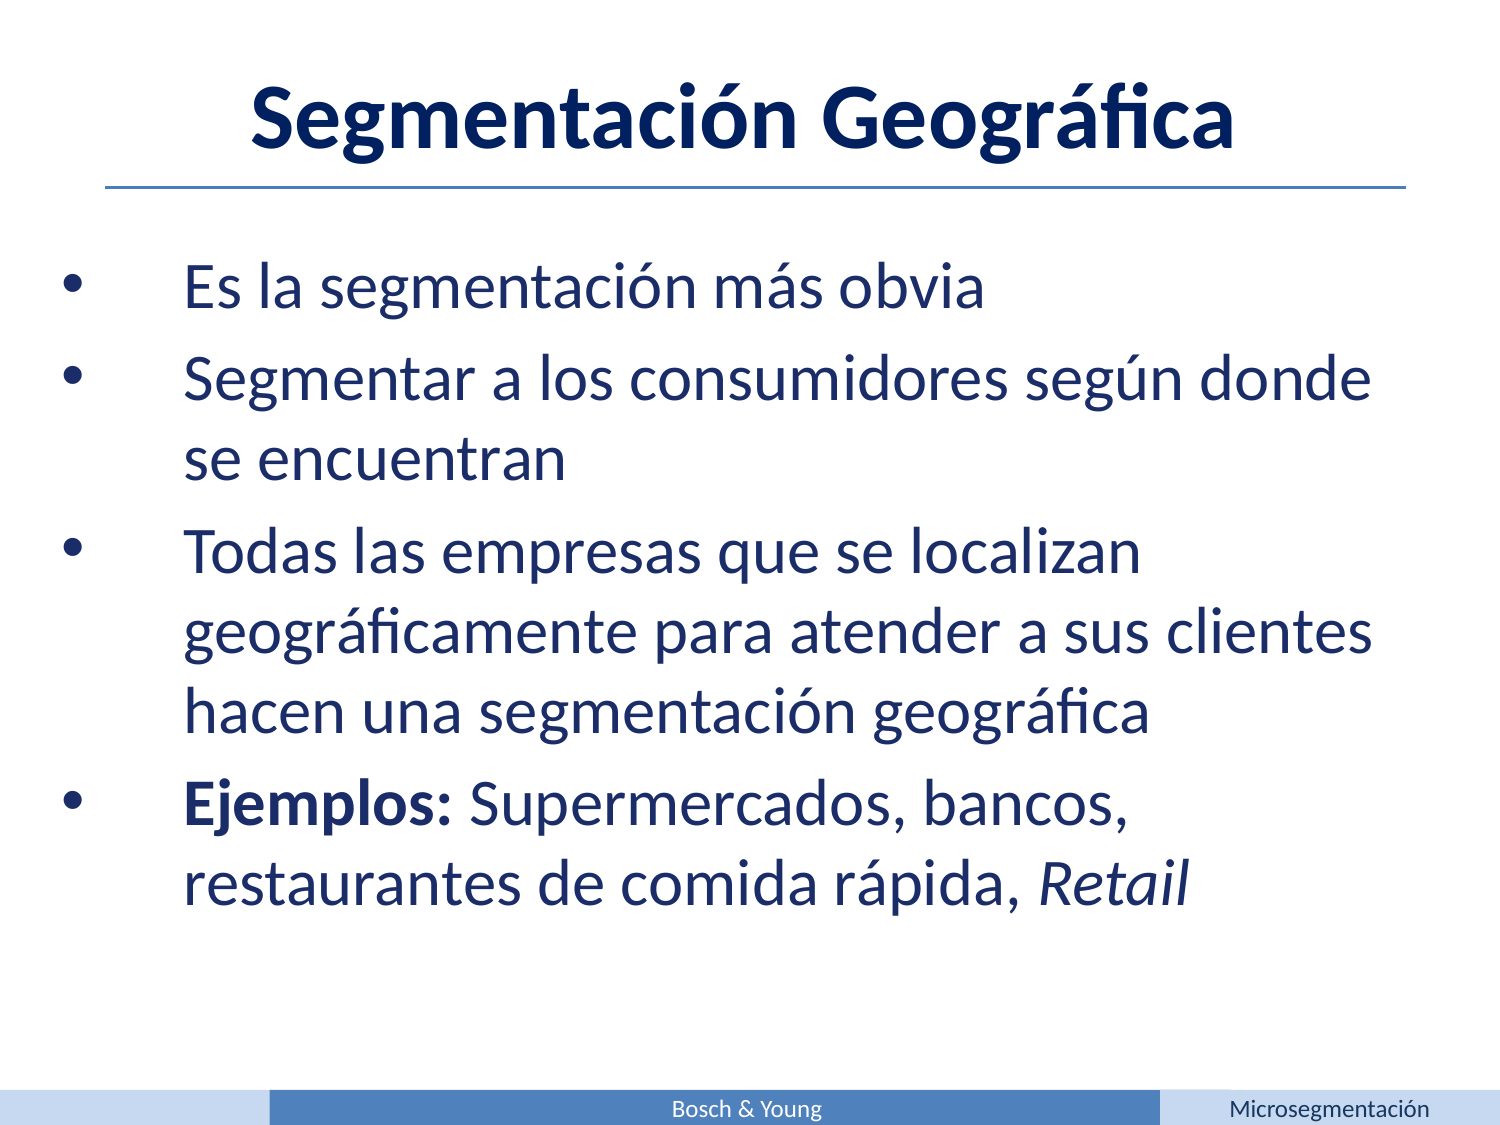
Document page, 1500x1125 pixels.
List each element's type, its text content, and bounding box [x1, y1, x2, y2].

text_box [0, 1088, 272, 1125]
text_box Microsegmentación [1158, 1088, 1500, 1125]
text_box Segmentación Geográfica [58, 46, 1430, 175]
text_box Bosch & Young [272, 1088, 1158, 1125]
text_box Es la segmentación más obvia Segmentar a los consumidores según donde se encuentran Todas las empresas que se localizan geográficamente para atender a sus clientes hacen una segmentación geográfica Ejemplos: Supermercados, bancos, restaurantes de comida rápida, Retail [46, 234, 1454, 927]
